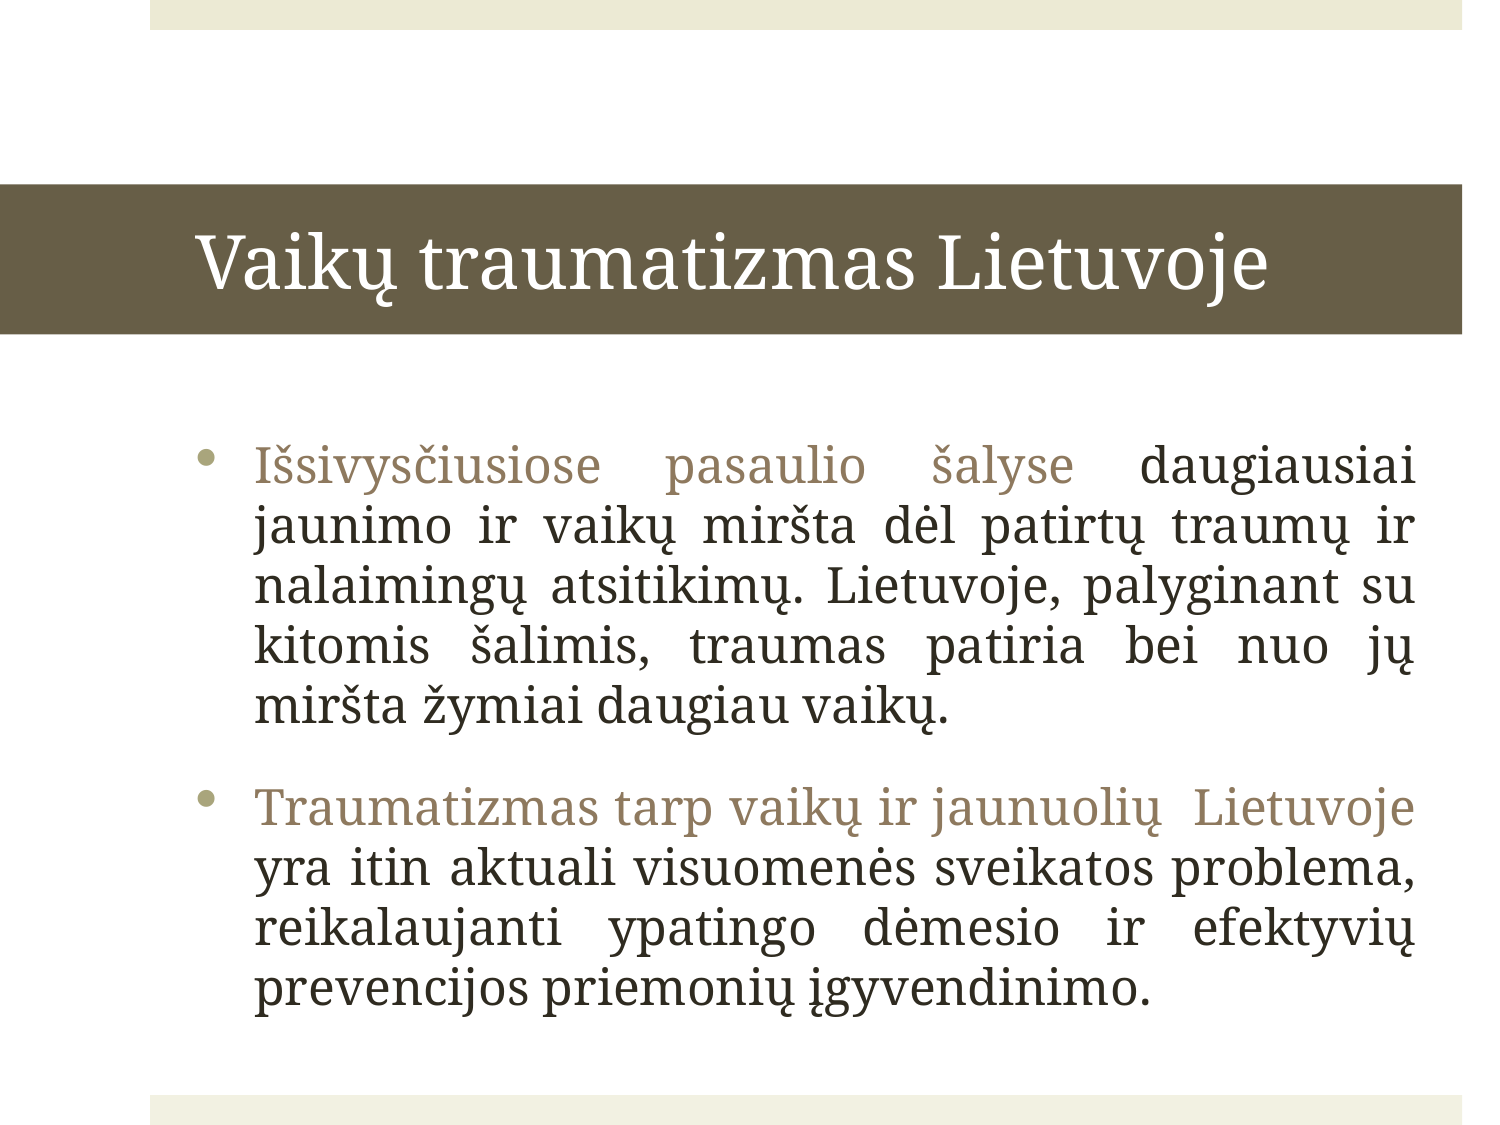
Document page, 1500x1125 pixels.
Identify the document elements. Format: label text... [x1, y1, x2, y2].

list Išsivysčiusiose pasaulio šalyse daugiausiai jaunimo ir vaikų miršta dėl patirtų traumų ir nalaimingų atsitikimų. Lietuvoje, palyginant su kitomis šalimis, traumas patiria bei nuo jų miršta žymiai daugiau vaikų. Traumatizmas tarp vaikų ir jaunuolių Lietuvoje yra itin aktuali visuomenės sveikatos problema, reikalaujanti ypatingo dėmesio ir efektyvių prevencijos priemonių įgyvendinimo. [182, 425, 1432, 1028]
title Vaikų traumatizmas Lietuvoje [0, 184, 1463, 335]
